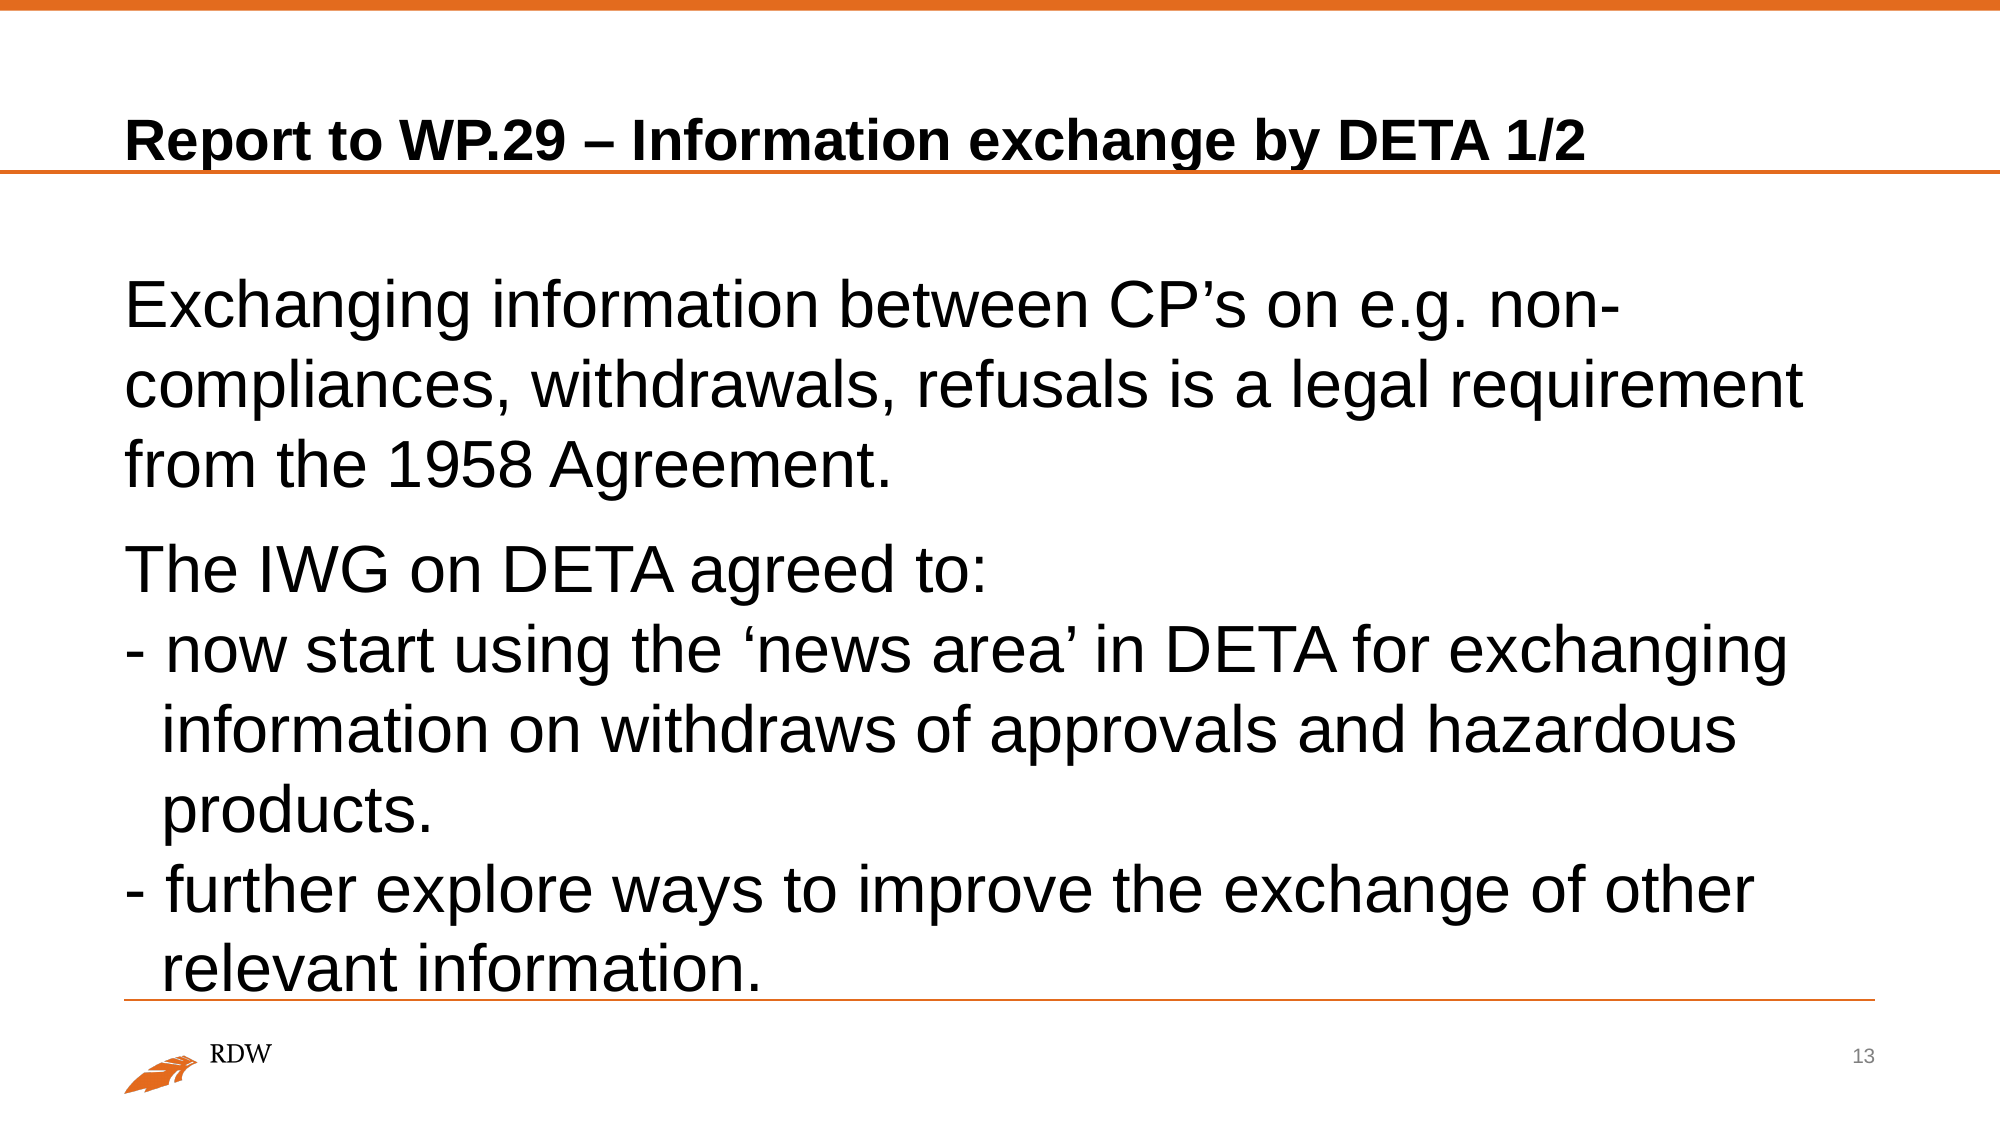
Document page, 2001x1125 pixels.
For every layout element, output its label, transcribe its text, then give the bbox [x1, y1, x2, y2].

picture [124, 1044, 272, 1094]
title Report to WP.29 – Information exchange by DETA 1/2 [124, 110, 1876, 157]
slide_number 13 [1741, 1025, 1876, 1086]
list Exchanging information between CP’s on e.g. non-compliances, withdrawals, refusals is a legal requirement from the 1958 Agreement. The IWG on DETA agreed to: - now start using the ‘news area’ in DETA for exchanging information on withdraws of approvals and hazardous products. - further explore ways to improve the exchange of other relevant information. [124, 260, 1935, 981]
